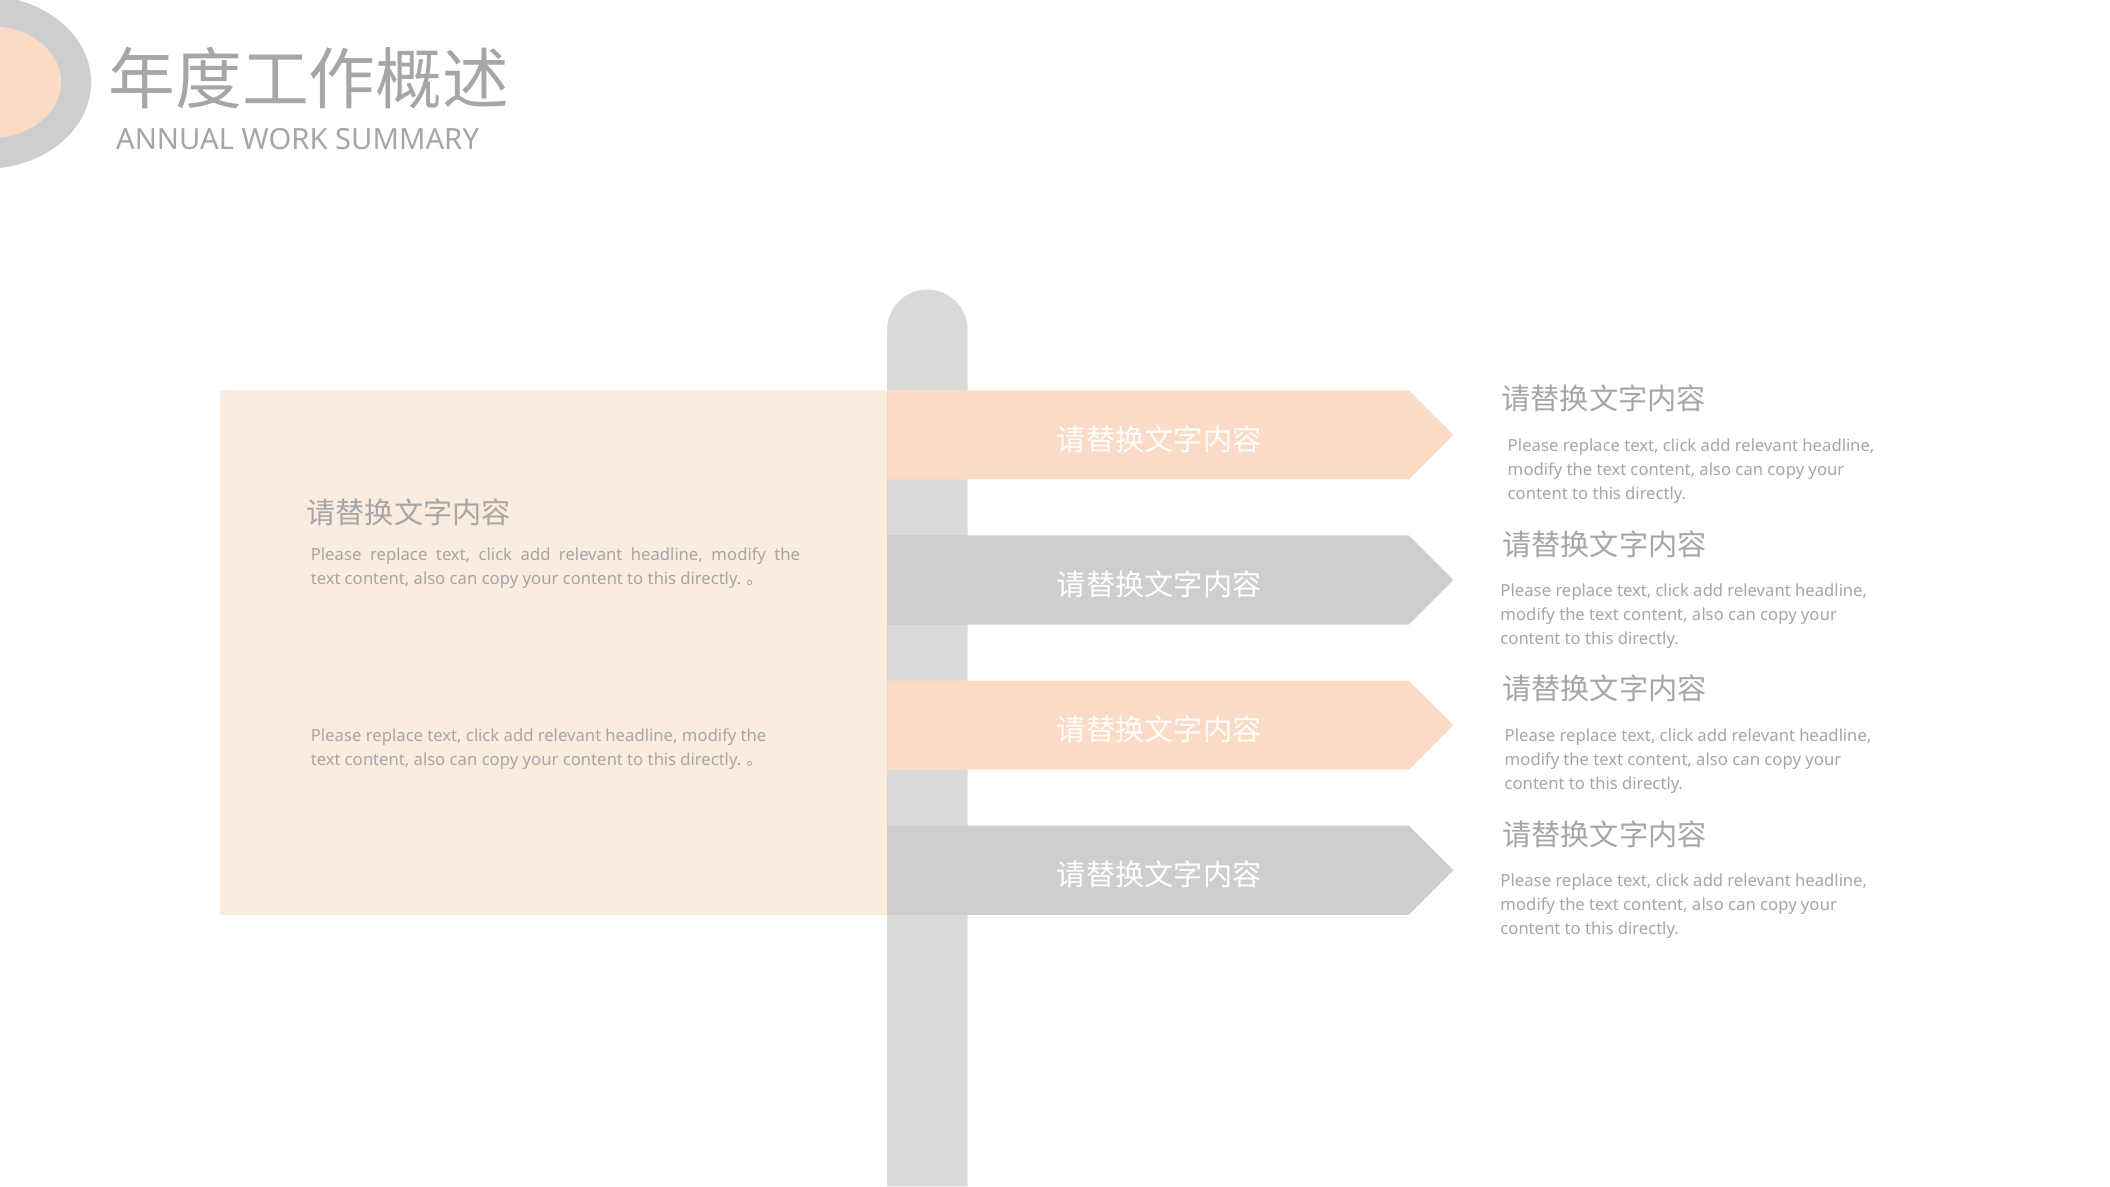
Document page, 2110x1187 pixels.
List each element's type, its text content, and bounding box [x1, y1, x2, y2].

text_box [220, 390, 887, 915]
text_box [0, 25, 63, 139]
text_box [886, 288, 969, 390]
text_box [0, 0, 93, 169]
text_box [887, 535, 1454, 625]
text_box [886, 915, 969, 1187]
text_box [887, 680, 1454, 770]
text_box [1485, 511, 1896, 656]
text_box 年度工作概述 [108, 36, 757, 117]
text_box ANNUAL WORK SUMMARY [108, 119, 570, 155]
text_box [887, 480, 969, 535]
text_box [1485, 656, 1900, 801]
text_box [887, 825, 1454, 915]
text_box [1485, 366, 1903, 511]
text_box [887, 625, 969, 680]
text_box [887, 770, 969, 825]
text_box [1485, 801, 1896, 946]
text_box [887, 390, 1454, 480]
